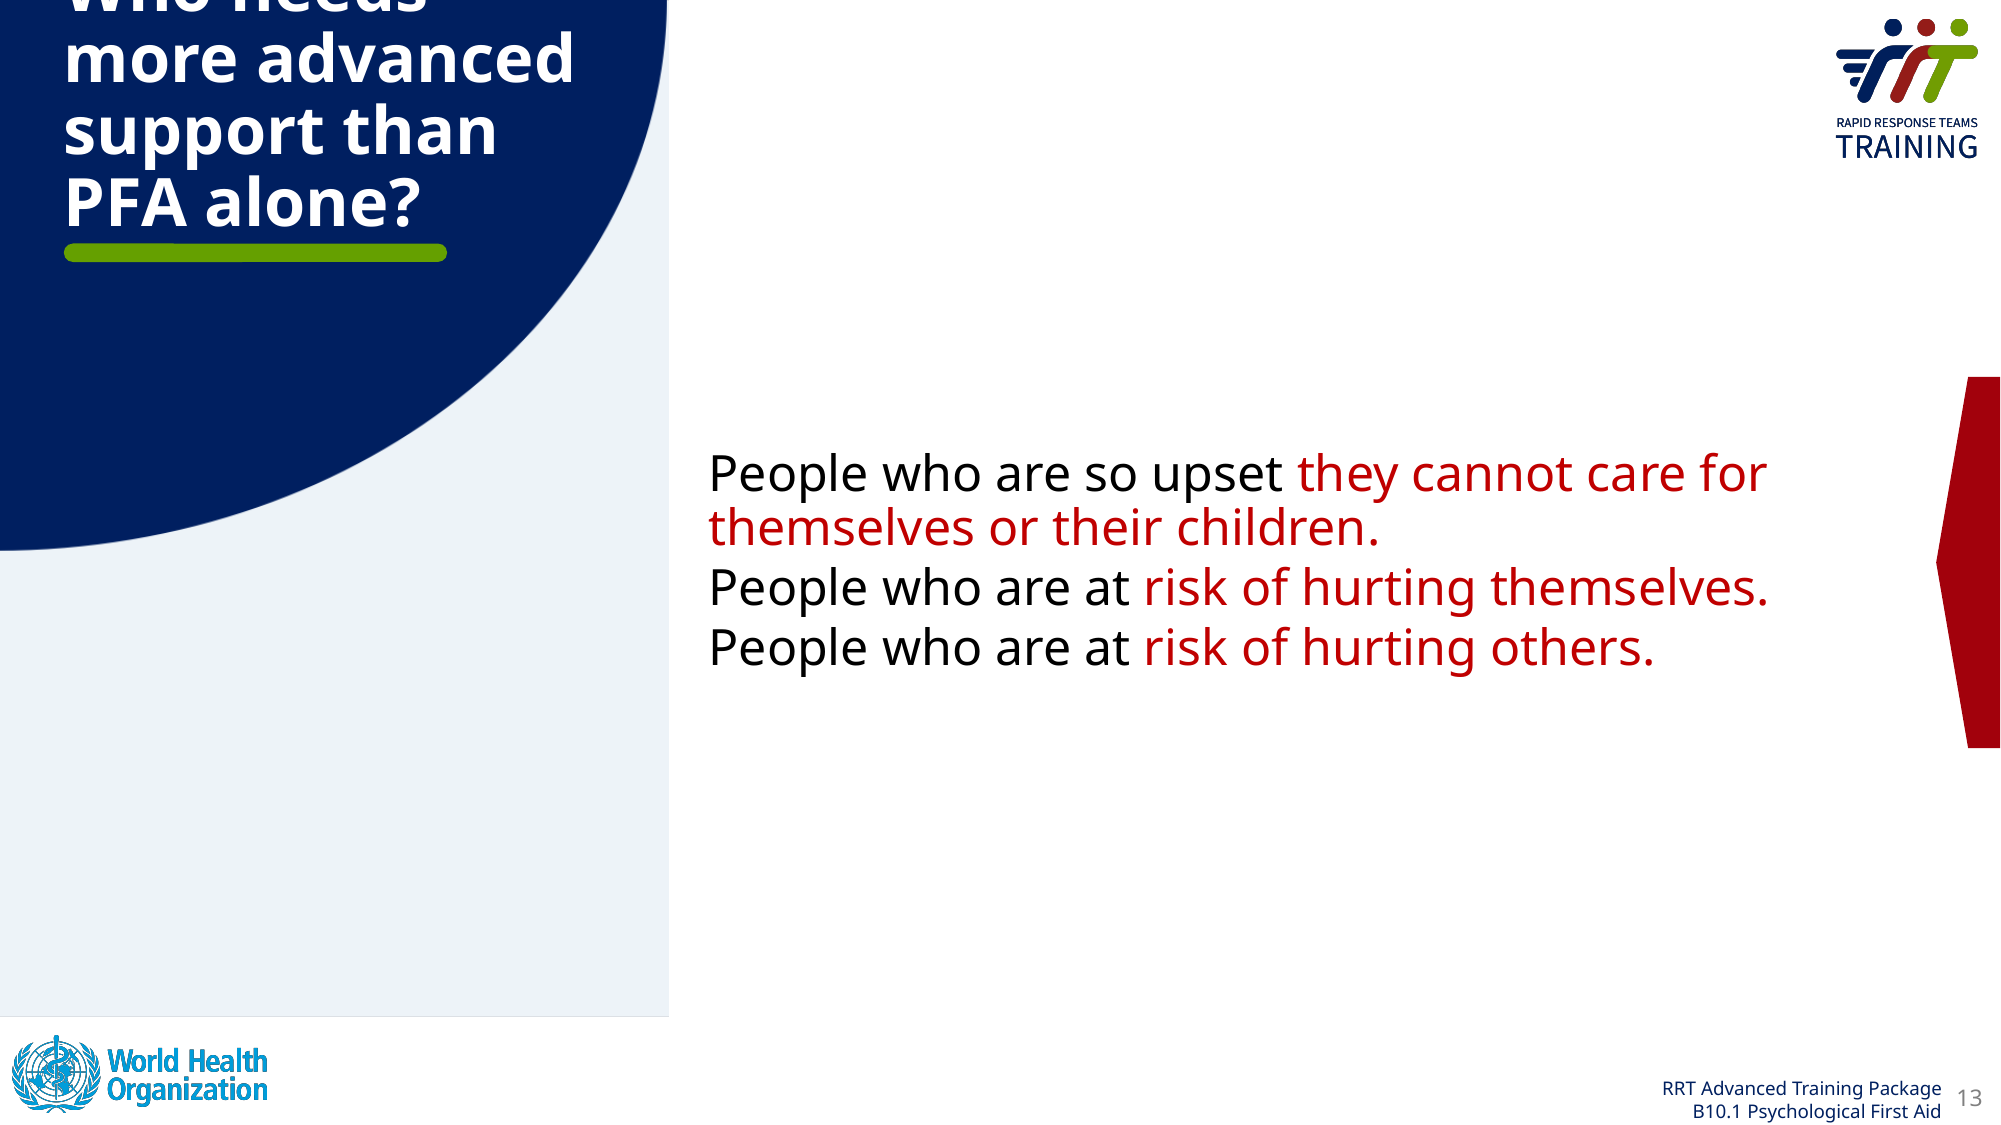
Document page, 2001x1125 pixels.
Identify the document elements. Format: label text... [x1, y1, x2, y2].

picture [30, 1083, 37, 1091]
picture [34, 1054, 43, 1078]
list People who are so upset they cannot care for themselves or their children. People who are at risk of hurting themselves. People who are at risk of hurting others. [700, 411, 1937, 713]
picture [22, 1062, 26, 1077]
picture [46, 1056, 54, 1062]
picture [36, 1088, 78, 1105]
text_box [63, 243, 448, 263]
picture [24, 1054, 36, 1087]
picture [1835, 19, 1978, 167]
text_box Who needs more advanced support than PFA alone? [63, 103, 600, 242]
picture [59, 1035, 267, 1113]
picture [50, 1108, 62, 1113]
picture [12, 1035, 54, 1068]
picture [0, 0, 669, 1018]
picture [40, 1062, 47, 1070]
picture [71, 1053, 90, 1091]
picture [12, 1083, 48, 1113]
